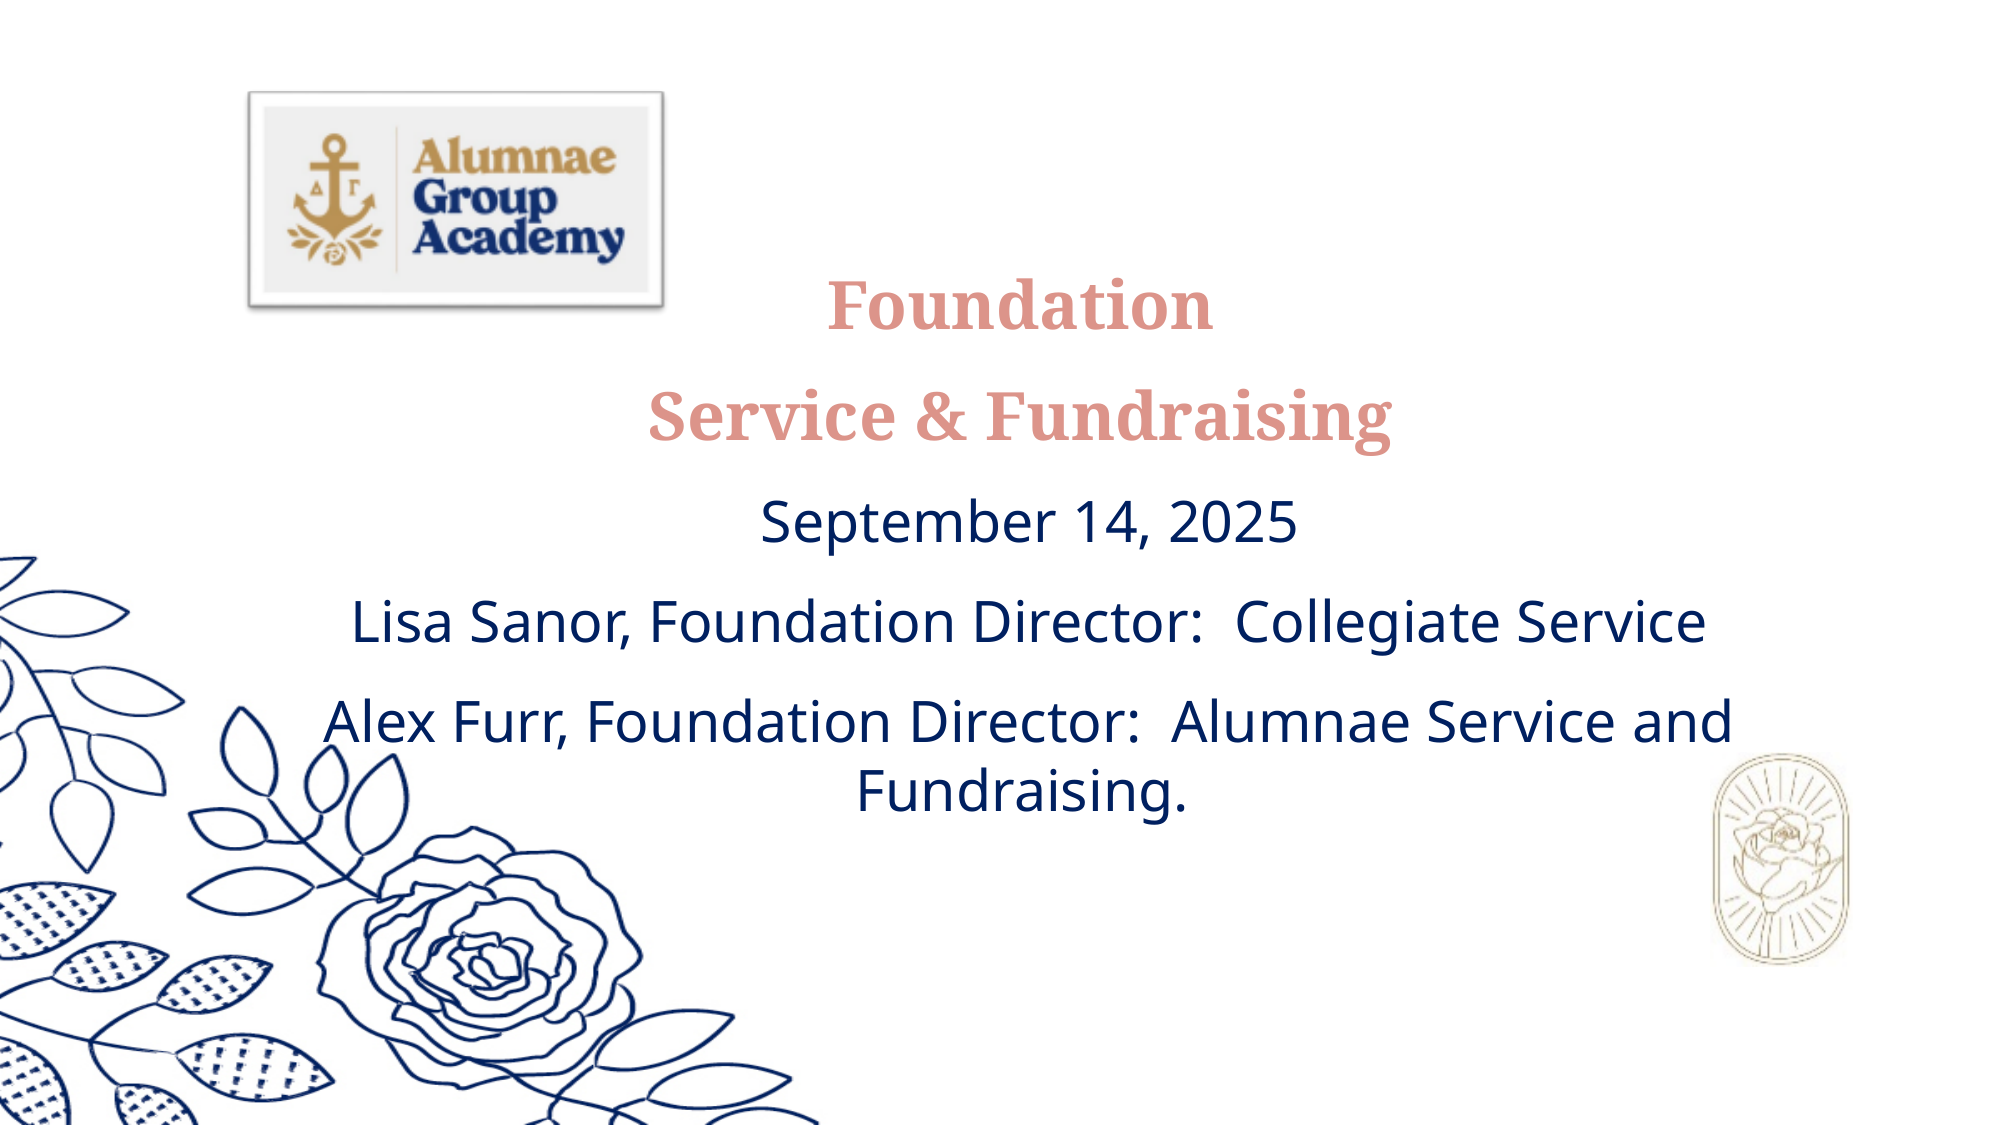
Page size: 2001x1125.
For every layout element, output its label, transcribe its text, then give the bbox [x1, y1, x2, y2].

picture [0, 0, 2001, 1125]
text_box Foundation Service & Fundraising September 14, 2025 Lisa Sanor, Foundation Director: Collegiate Service Alex Furr, Foundation Director: Alumnae Service and Fundraising. [286, 255, 1774, 930]
